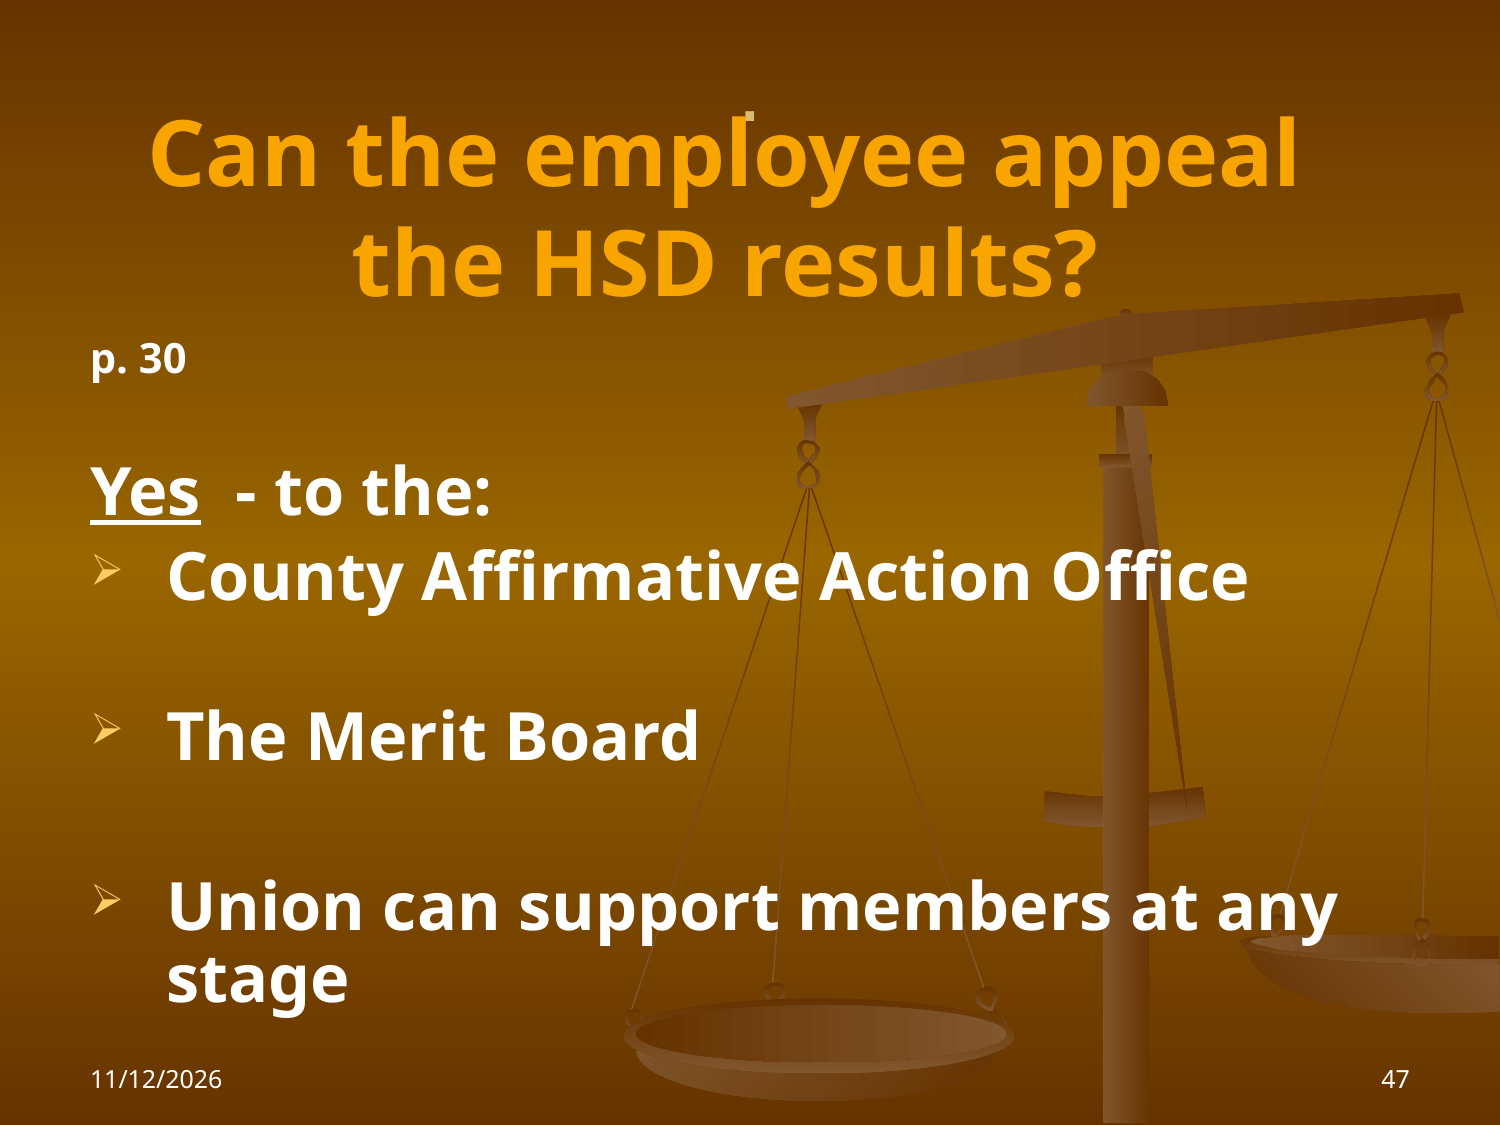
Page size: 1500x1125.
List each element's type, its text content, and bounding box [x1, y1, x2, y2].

text_box p. 30 [74, 324, 213, 390]
list Yes - to the: County Affirmative Action Office The Merit Board Union can support members at any stage [74, 449, 1363, 1069]
slide_number 47 [1074, 1029, 1426, 1106]
text_box Can the employee appeal the HSD results? [124, 87, 1325, 323]
title . [74, 45, 1426, 234]
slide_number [74, 1069, 426, 1106]
